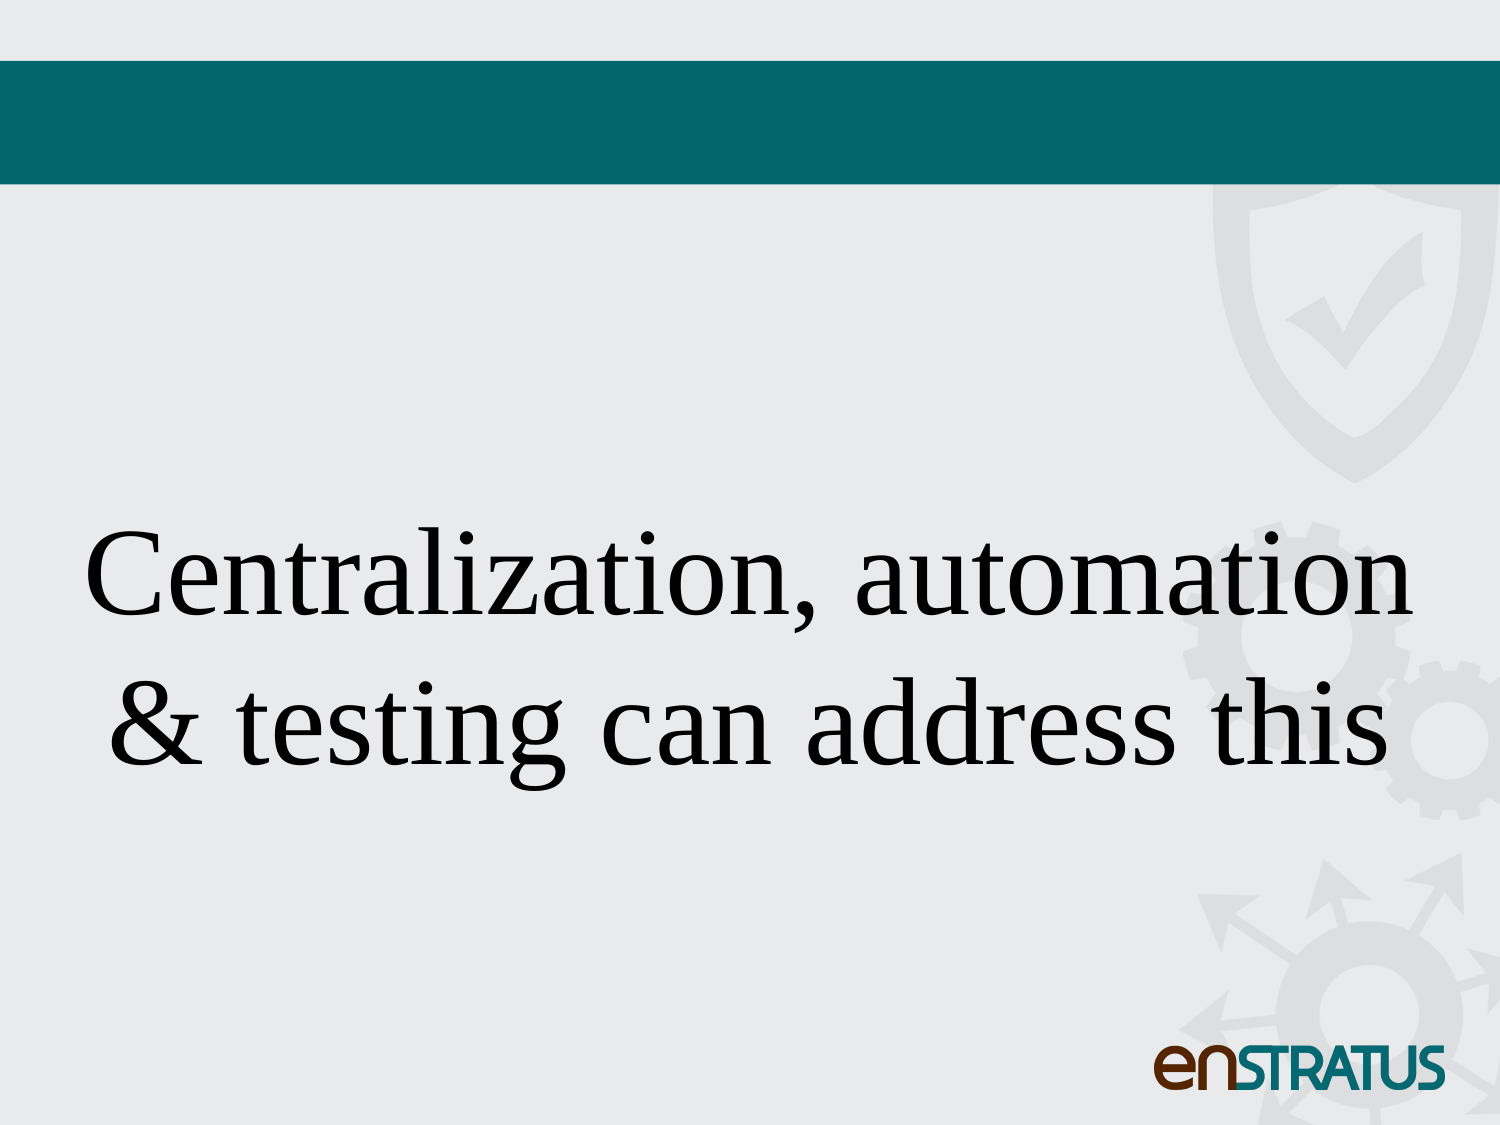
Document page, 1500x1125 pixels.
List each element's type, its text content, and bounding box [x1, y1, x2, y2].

picture [0, 185, 1500, 1125]
picture [0, 0, 1500, 60]
list Centralization, automation & testing can address this [65, 234, 1435, 1046]
